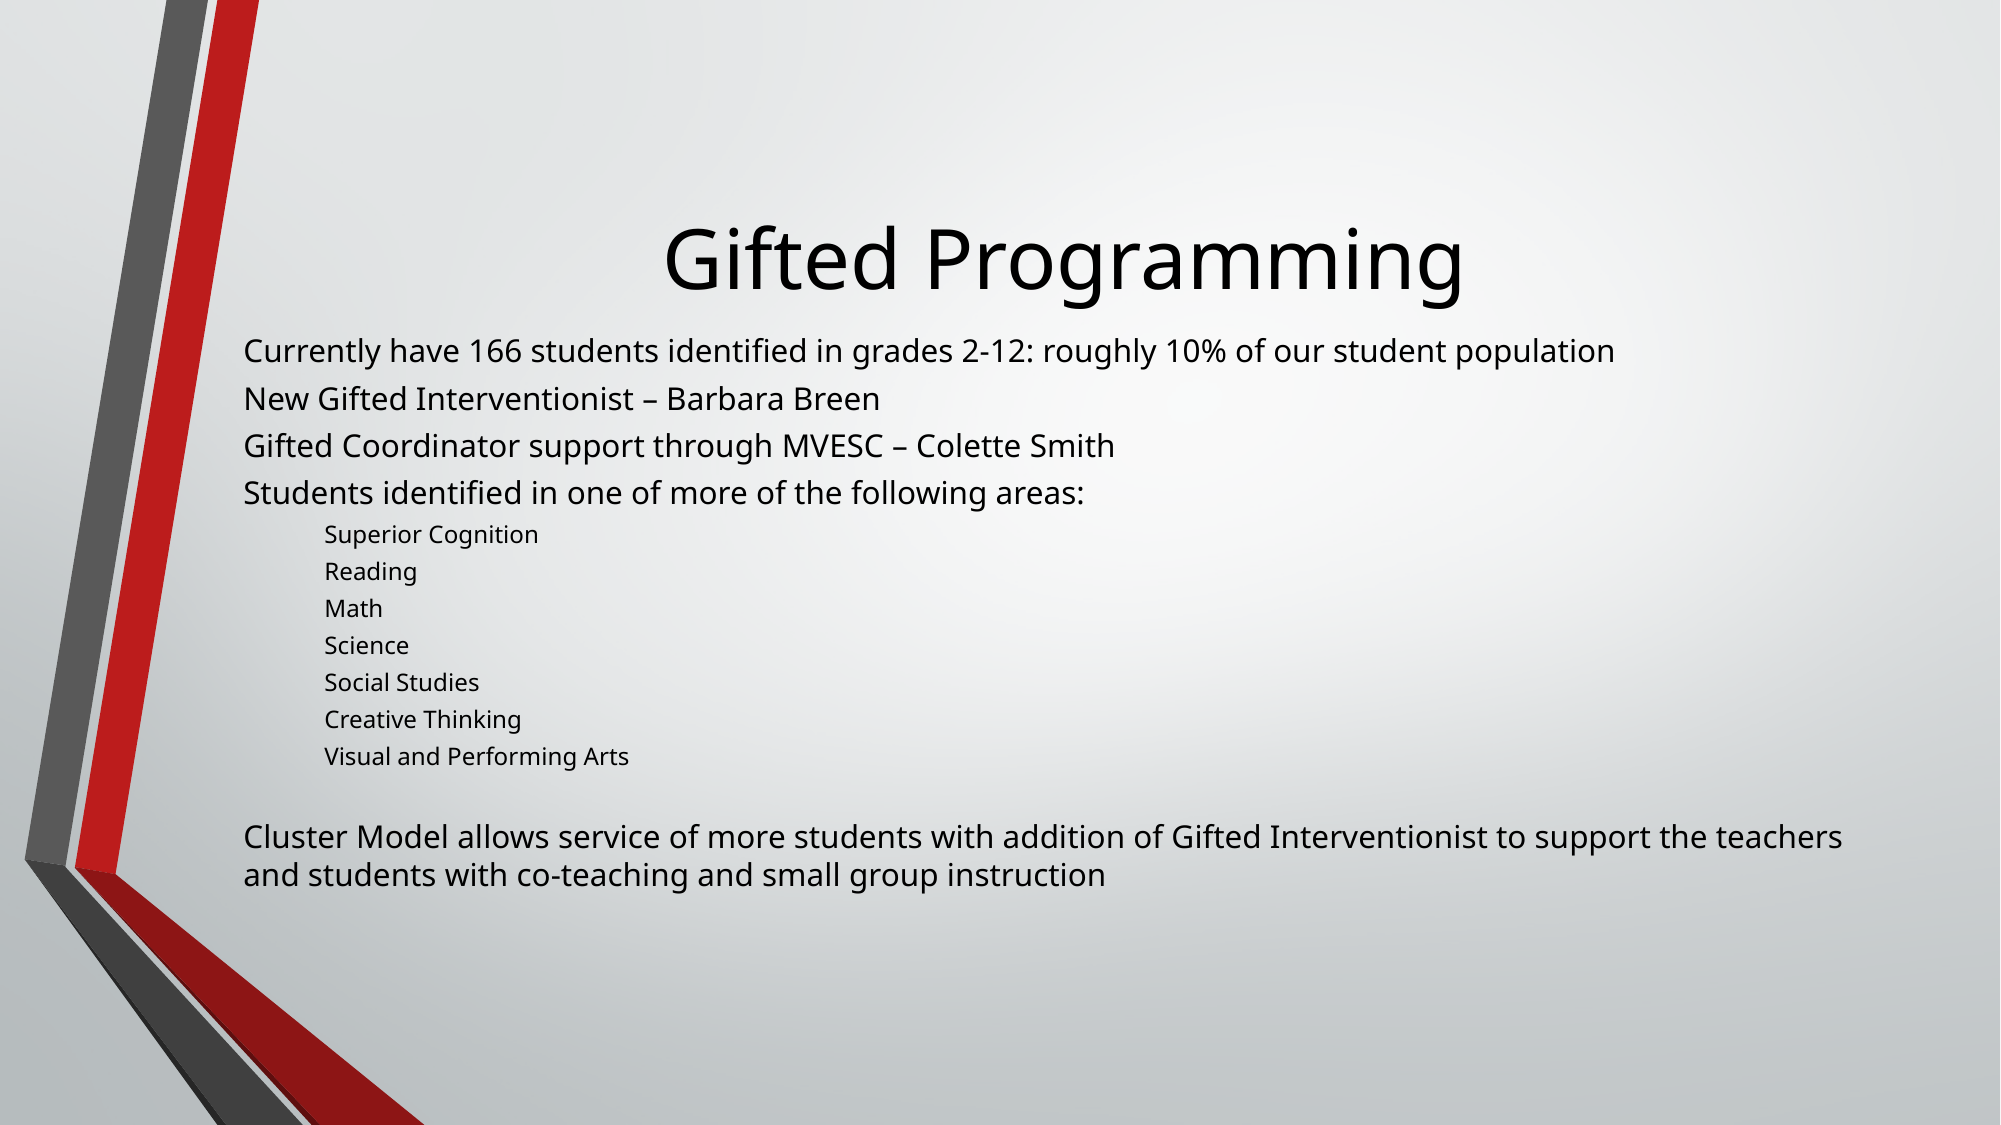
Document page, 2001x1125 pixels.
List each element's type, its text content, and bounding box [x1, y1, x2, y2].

list Currently have 166 students identified in grades 2-12: roughly 10% of our student population New Gifted Interventionist – Barbara Breen Gifted Coordinator support through MVESC – Colette Smith Students identified in one of more of the following areas: Superior Cognition Reading Math Science Social Studies Creative Thinking Visual and Performing Arts Cluster Model allows service of more students with addition of Gifted Interventionist to support the teachers and students with co-teaching and small group instruction [228, 315, 1887, 950]
title Gifted Programming [243, 112, 1887, 315]
